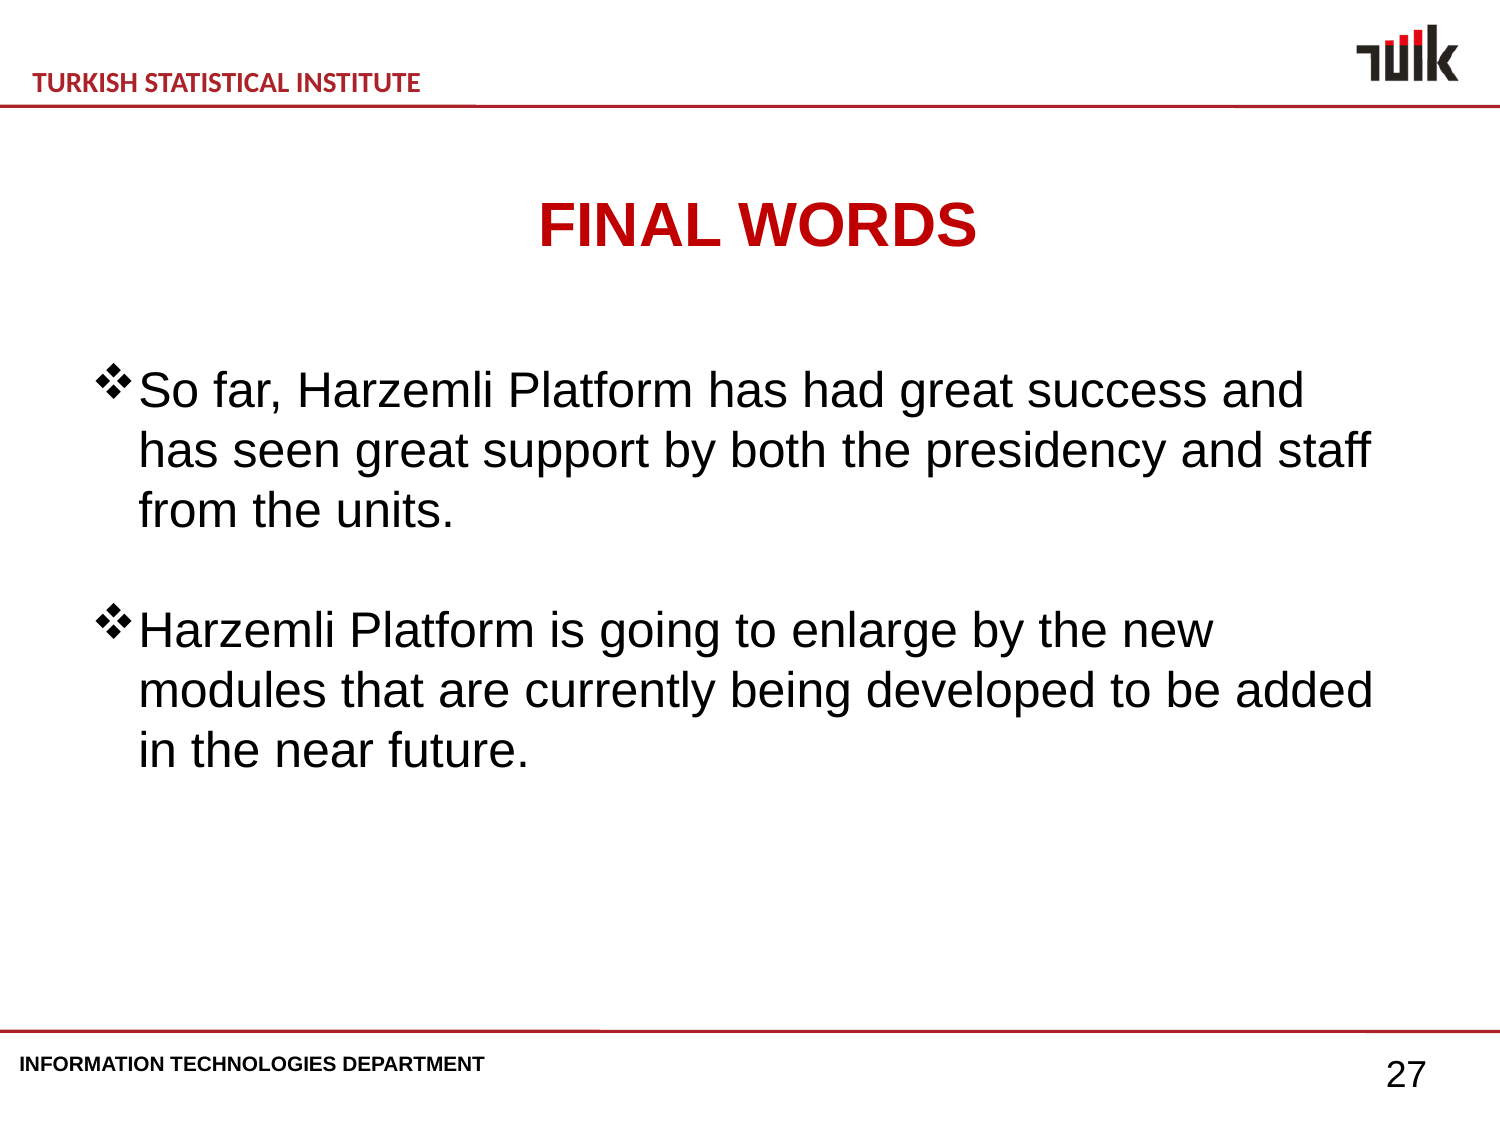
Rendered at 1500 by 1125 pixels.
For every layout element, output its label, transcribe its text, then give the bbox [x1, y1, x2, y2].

picture [1352, 19, 1464, 85]
text_box So far, Harzemli Platform has had great success and has seen great support by both the presidency and staff from the units. Harzemli Platform is going to enlarge by the new modules that are currently being developed to be added in the near future. [76, 350, 1400, 786]
text_box FINAL WORDS [75, 176, 1425, 266]
